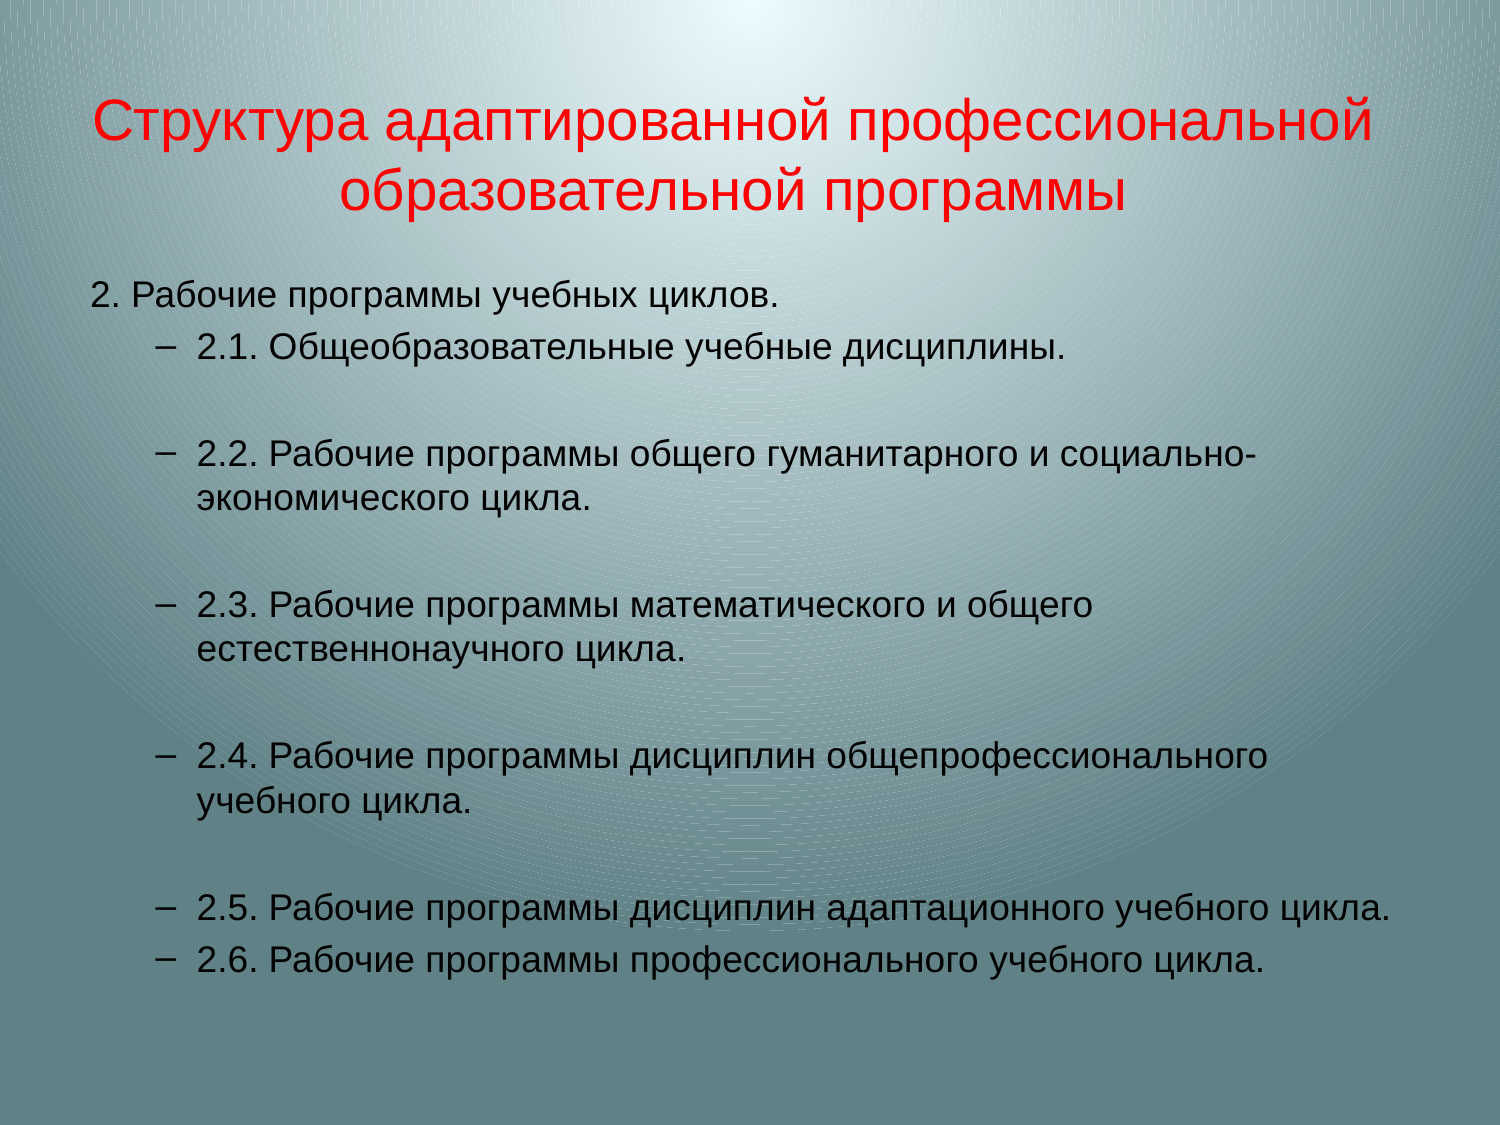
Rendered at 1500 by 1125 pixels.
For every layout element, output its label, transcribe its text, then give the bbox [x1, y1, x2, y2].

list 2. Рабочие программы учебных циклов. 2.1. Общеобразовательные учебные дисциплины. 2.2. Рабочие программы общего гуманитарного и социально-экономического цикла. 2.3. Рабочие программы математического и общего естественнонаучного цикла. 2.4. Рабочие программы дисциплин общепрофессионального учебного цикла. 2.5. Рабочие программы дисциплин адаптационного учебного цикла. 2.6. Рабочие программы профессионального учебного цикла. [75, 262, 1425, 1005]
title Структура адаптированной профессиональной образовательной программы [58, 58, 1409, 247]
